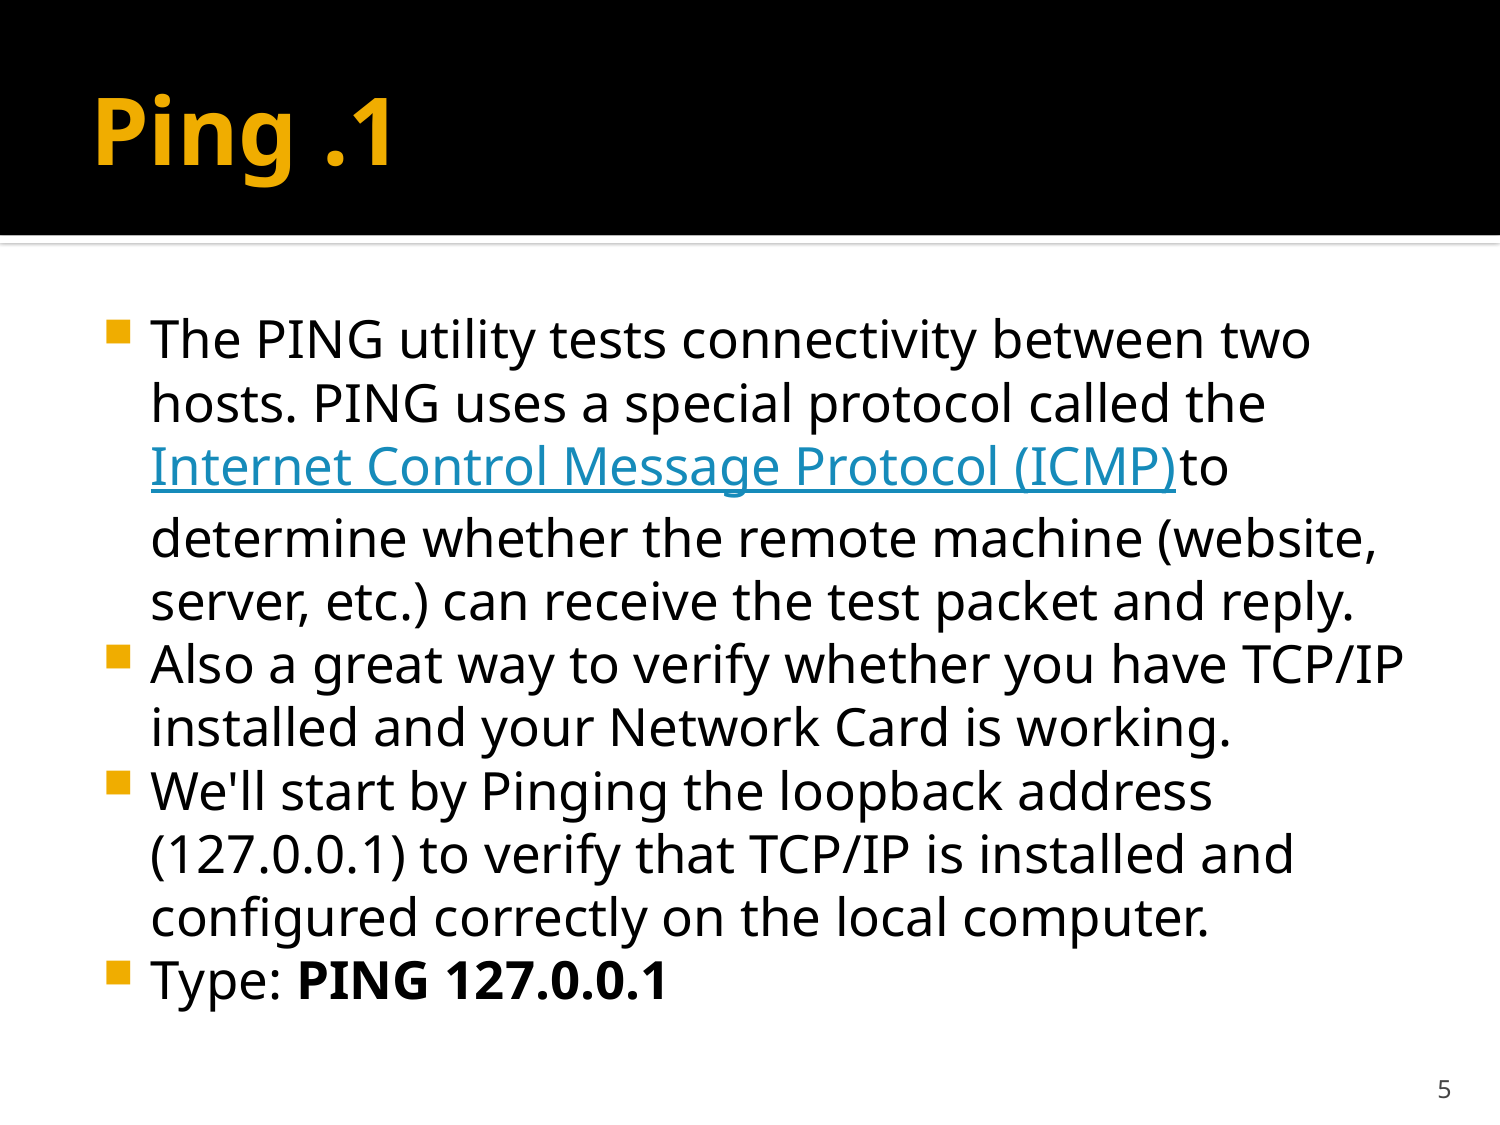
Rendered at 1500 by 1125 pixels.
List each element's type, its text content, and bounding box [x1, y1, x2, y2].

title 1. Ping [75, 25, 1425, 231]
list The PING utility tests connectivity between two hosts. PING uses a special protocol called the Internet Control Message Protocol (ICMP)to determine whether the remote machine (website, server, etc.) can receive the test packet and reply. Also a great way to verify whether you have TCP/IP installed and your Network Card is working. We'll start by Pinging the loopback address (127.0.0.1) to verify that TCP/IP is installed and configured correctly on the local computer. Type: PING 127.0.0.1 [75, 291, 1425, 1050]
slide_number 5 [1345, 1062, 1467, 1108]
